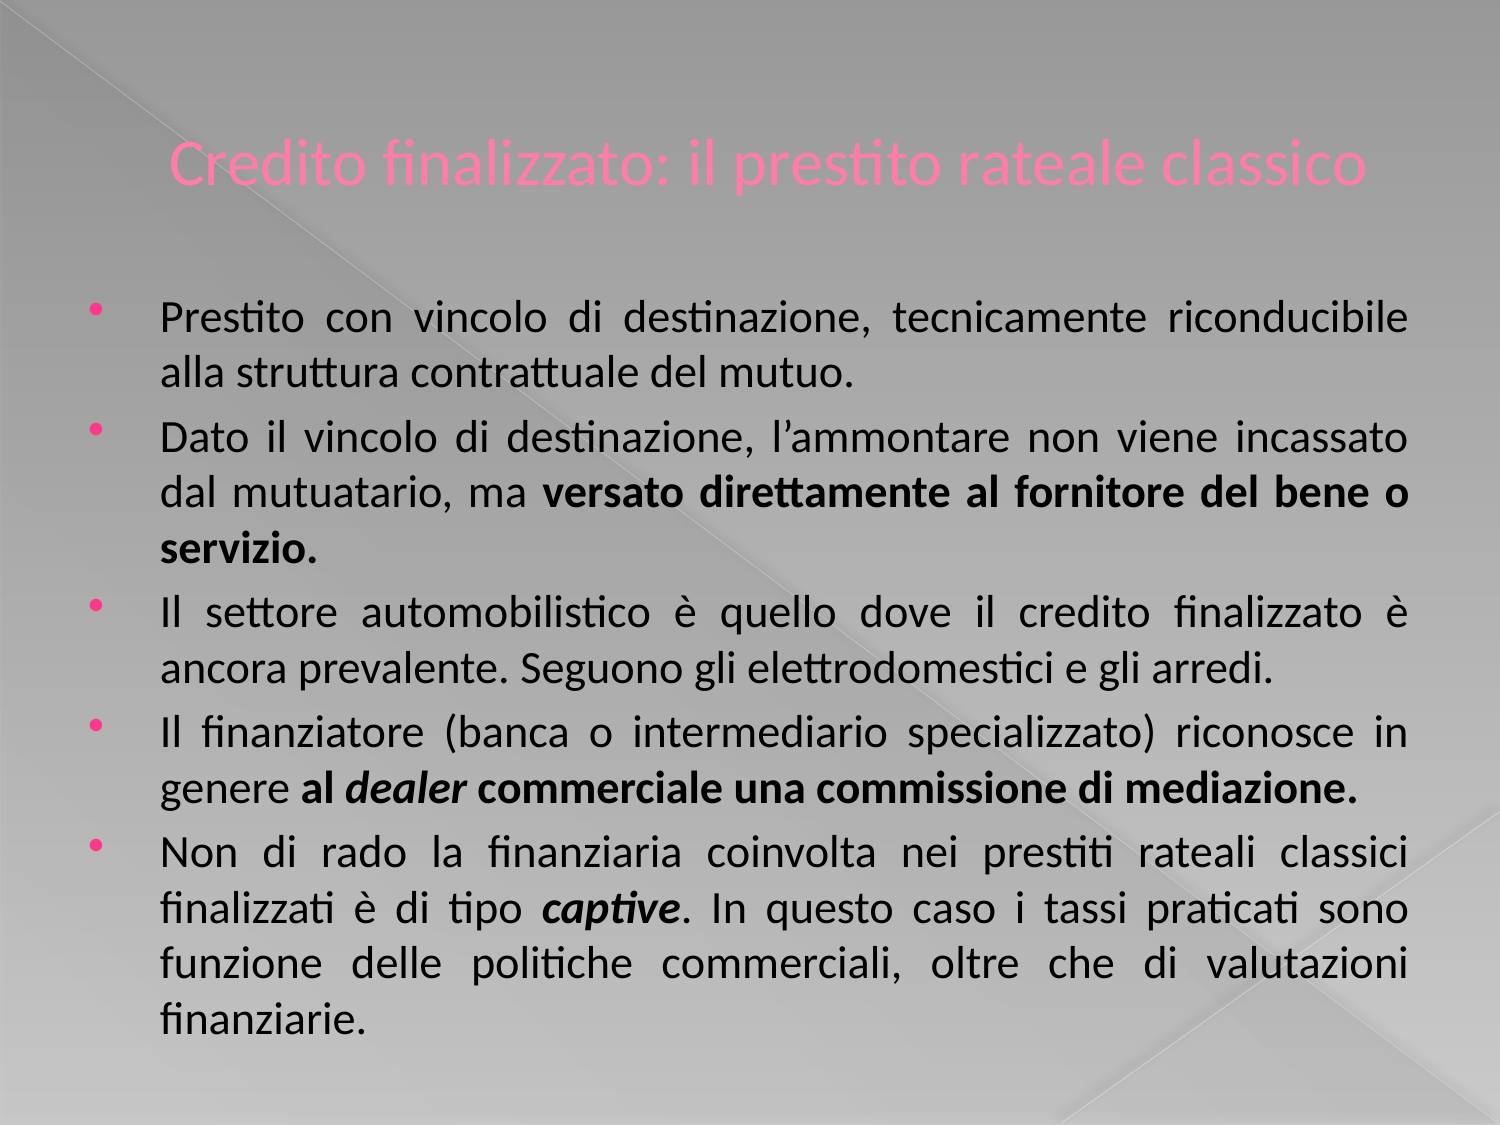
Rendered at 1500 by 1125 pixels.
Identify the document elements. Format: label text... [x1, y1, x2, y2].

title Credito finalizzato: il prestito rateale classico [75, 43, 1425, 274]
list Prestito con vincolo di destinazione, tecnicamente riconducibile alla struttura contrattuale del mutuo. Dato il vincolo di destinazione, l’ammontare non viene incassato dal mutuatario, ma versato direttamente al fornitore del bene o servizio. Il settore automobilistico è quello dove il credito finalizzato è ancora prevalente. Seguono gli elettrodomestici e gli arredi. Il finanziatore (banca o intermediario specializzato) riconosce in genere al dealer commerciale una commissione di mediazione. Non di rado la finanziaria coinvolta nei prestiti rateali classici finalizzati è di tipo captive. In questo caso i tassi praticati sono funzione delle politiche commerciali, oltre che di valutazioni finanziarie. [75, 278, 1425, 1059]
